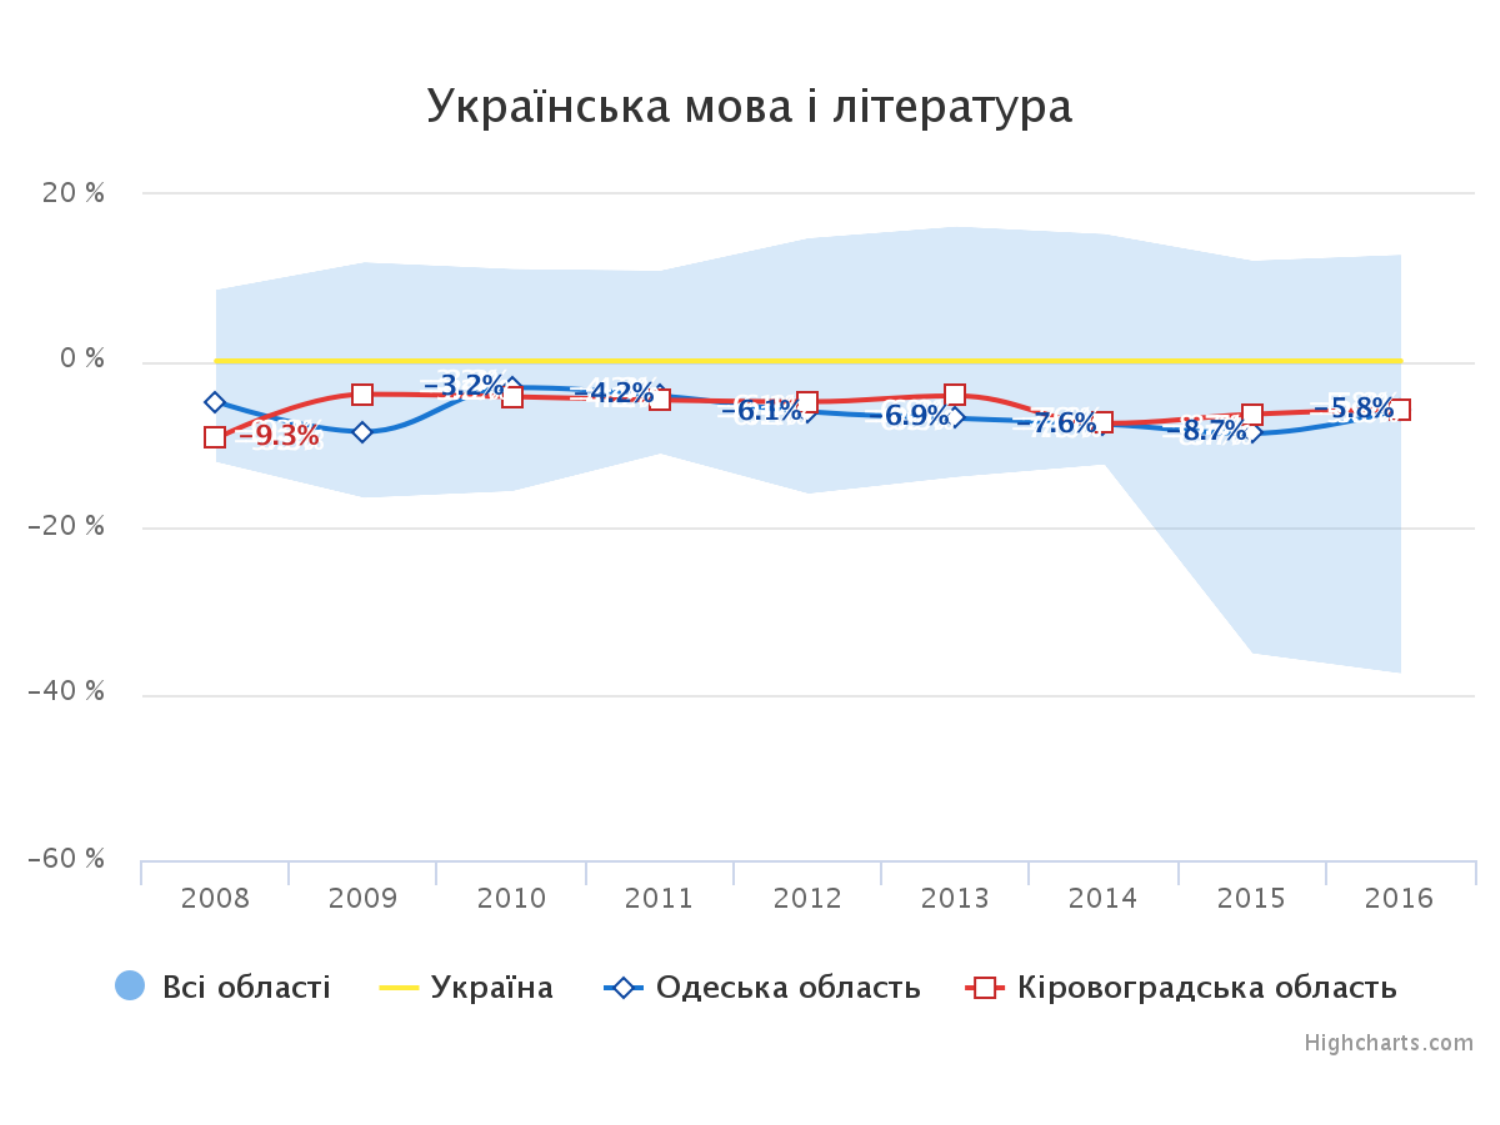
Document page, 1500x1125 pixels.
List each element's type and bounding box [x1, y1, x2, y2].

picture [0, 62, 1500, 1063]
